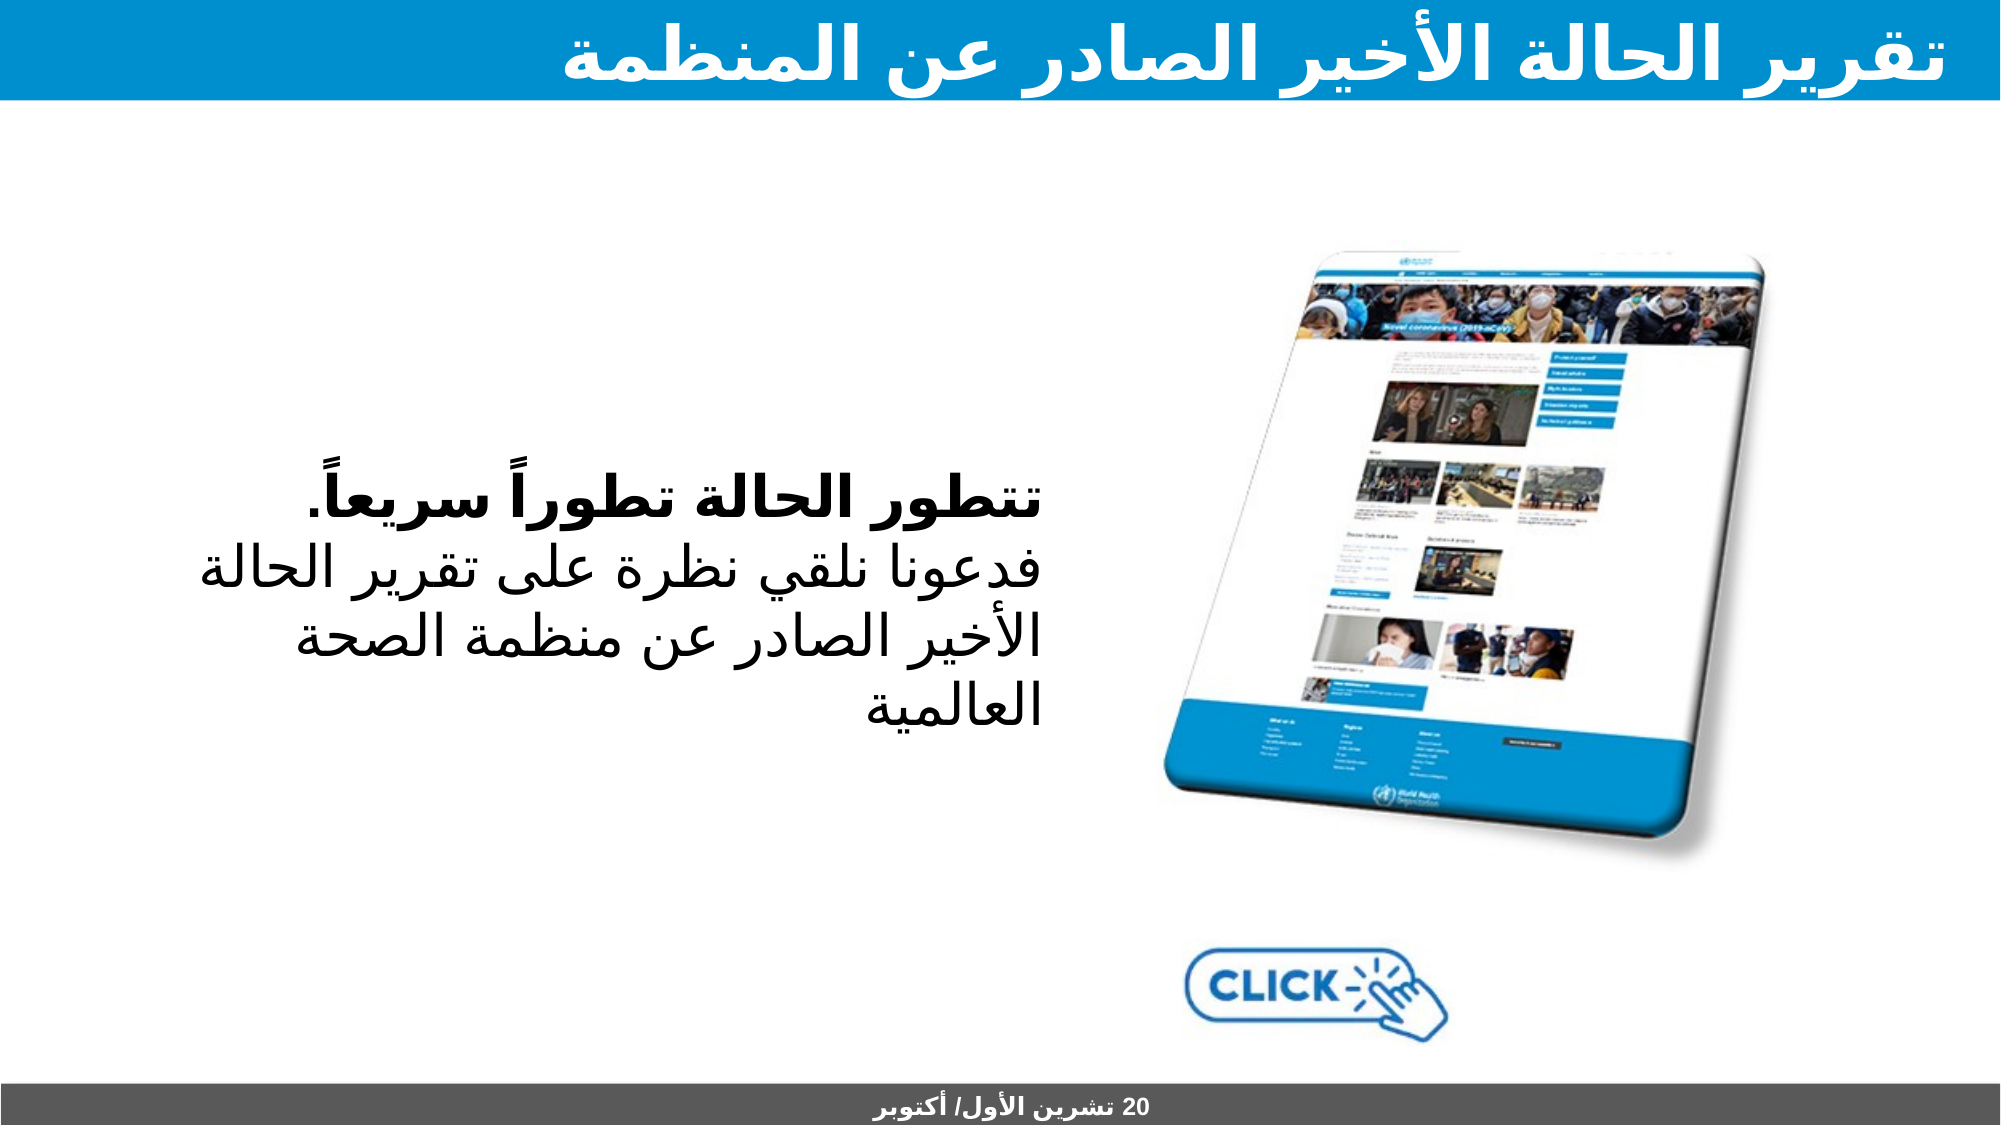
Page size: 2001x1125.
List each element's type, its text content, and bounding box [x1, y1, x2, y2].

text_box [1181, 938, 1456, 1047]
title تقرير الحالة الأخير الصادر عن المنظمة [16, 3, 1954, 194]
text_box تتطور الحالة تطوراً سريعاً. فدعونا نلقي نظرة على تقرير الحالة الأخير الصادر عن منظمة الصحة العالمية [137, 456, 1047, 738]
picture [0, 1077, 2000, 1125]
text_box 20 تشرين الأول/ أكتوبر 2020 [818, 1088, 1153, 1125]
text_box [1156, 240, 1779, 882]
